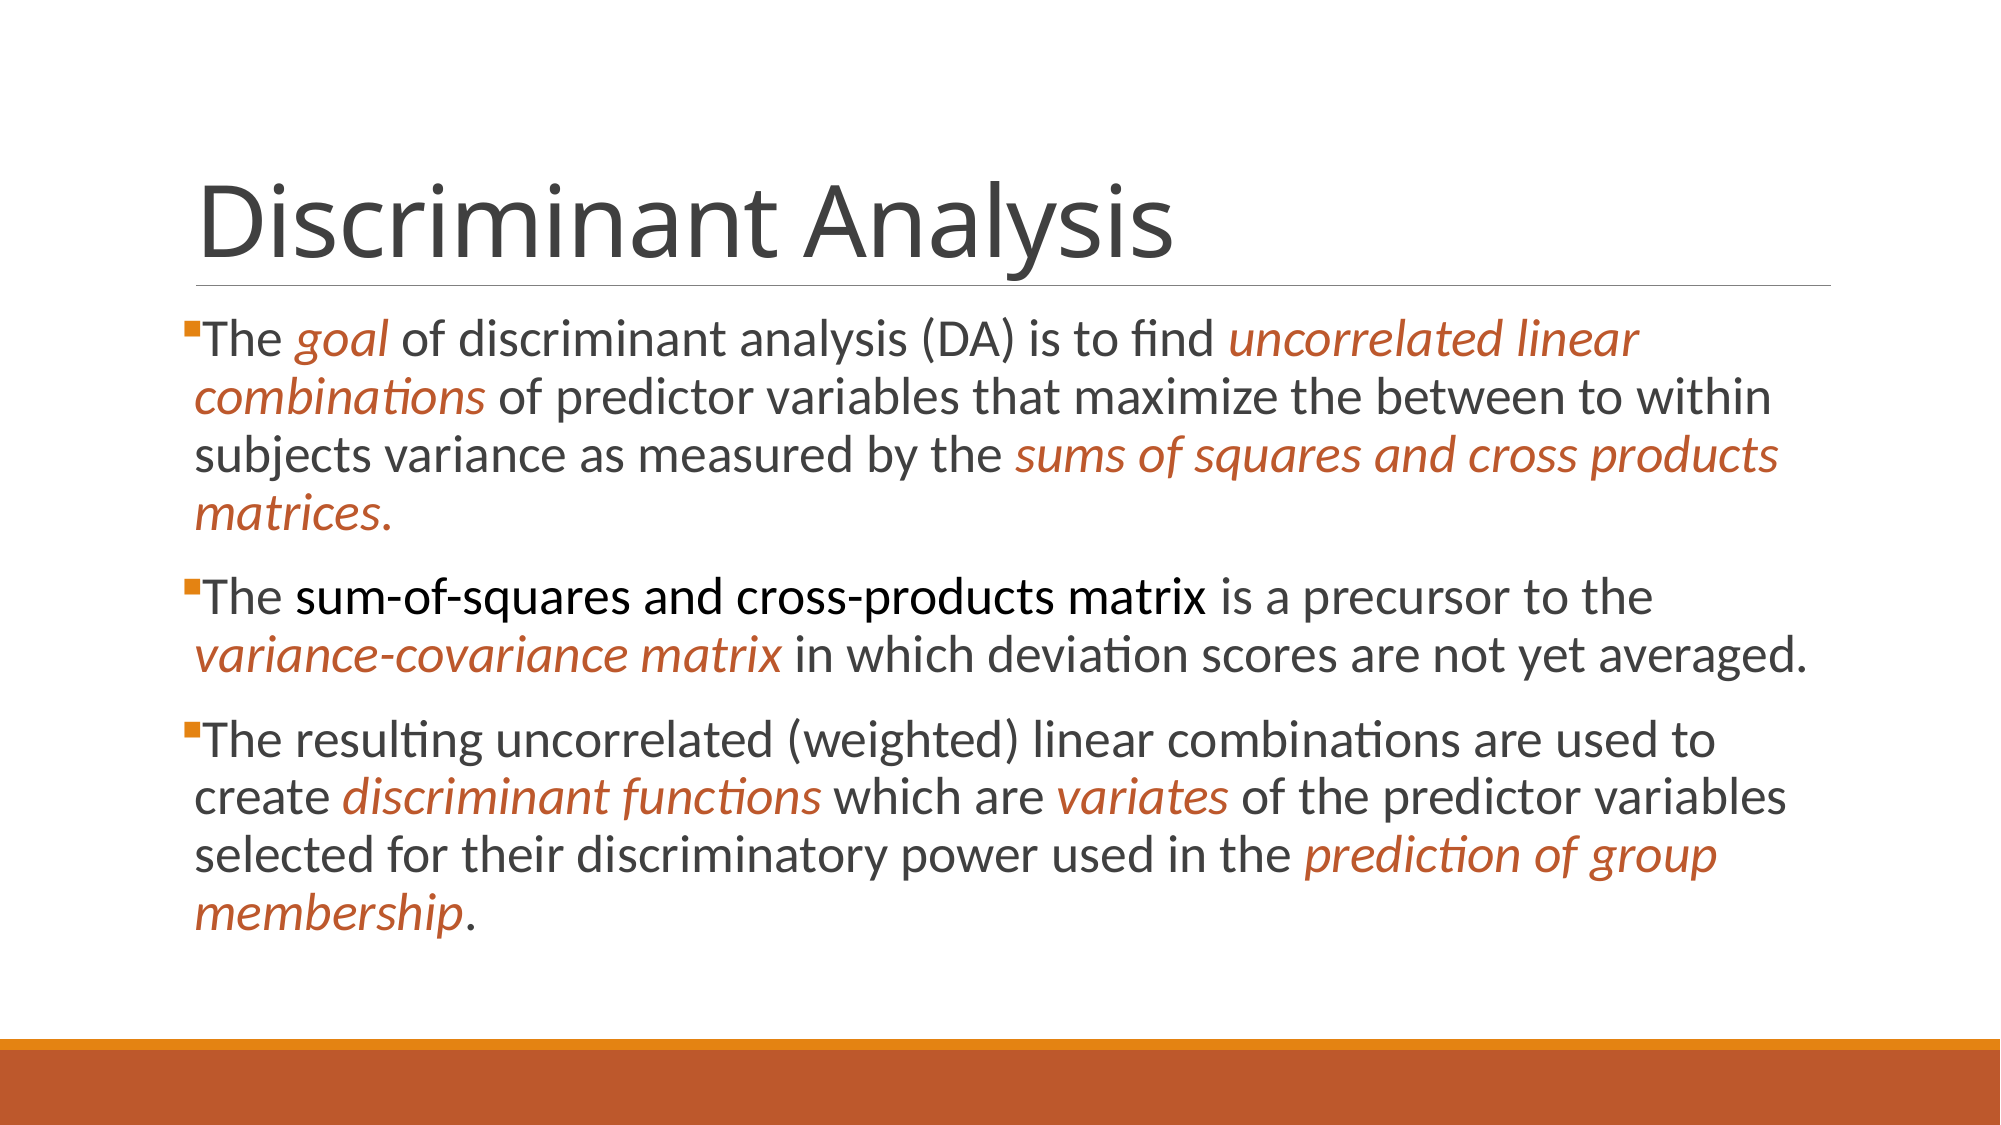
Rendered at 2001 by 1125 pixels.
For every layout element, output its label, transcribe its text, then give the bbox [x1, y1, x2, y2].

list The goal of discriminant analysis (DA) is to find uncorrelated linear combinations of predictor variables that maximize the between to within subjects variance as measured by the sums of squares and cross products matrices. The sum-of-squares and cross-products matrix is a precursor to the variance-covariance matrix in which deviation scores are not yet averaged. The resulting uncorrelated (weighted) linear combinations are used to create discriminant functions which are variates of the predictor variables selected for their discriminatory power used in the prediction of group membership. [180, 302, 1830, 963]
title Discriminant Analysis [180, 47, 1830, 285]
